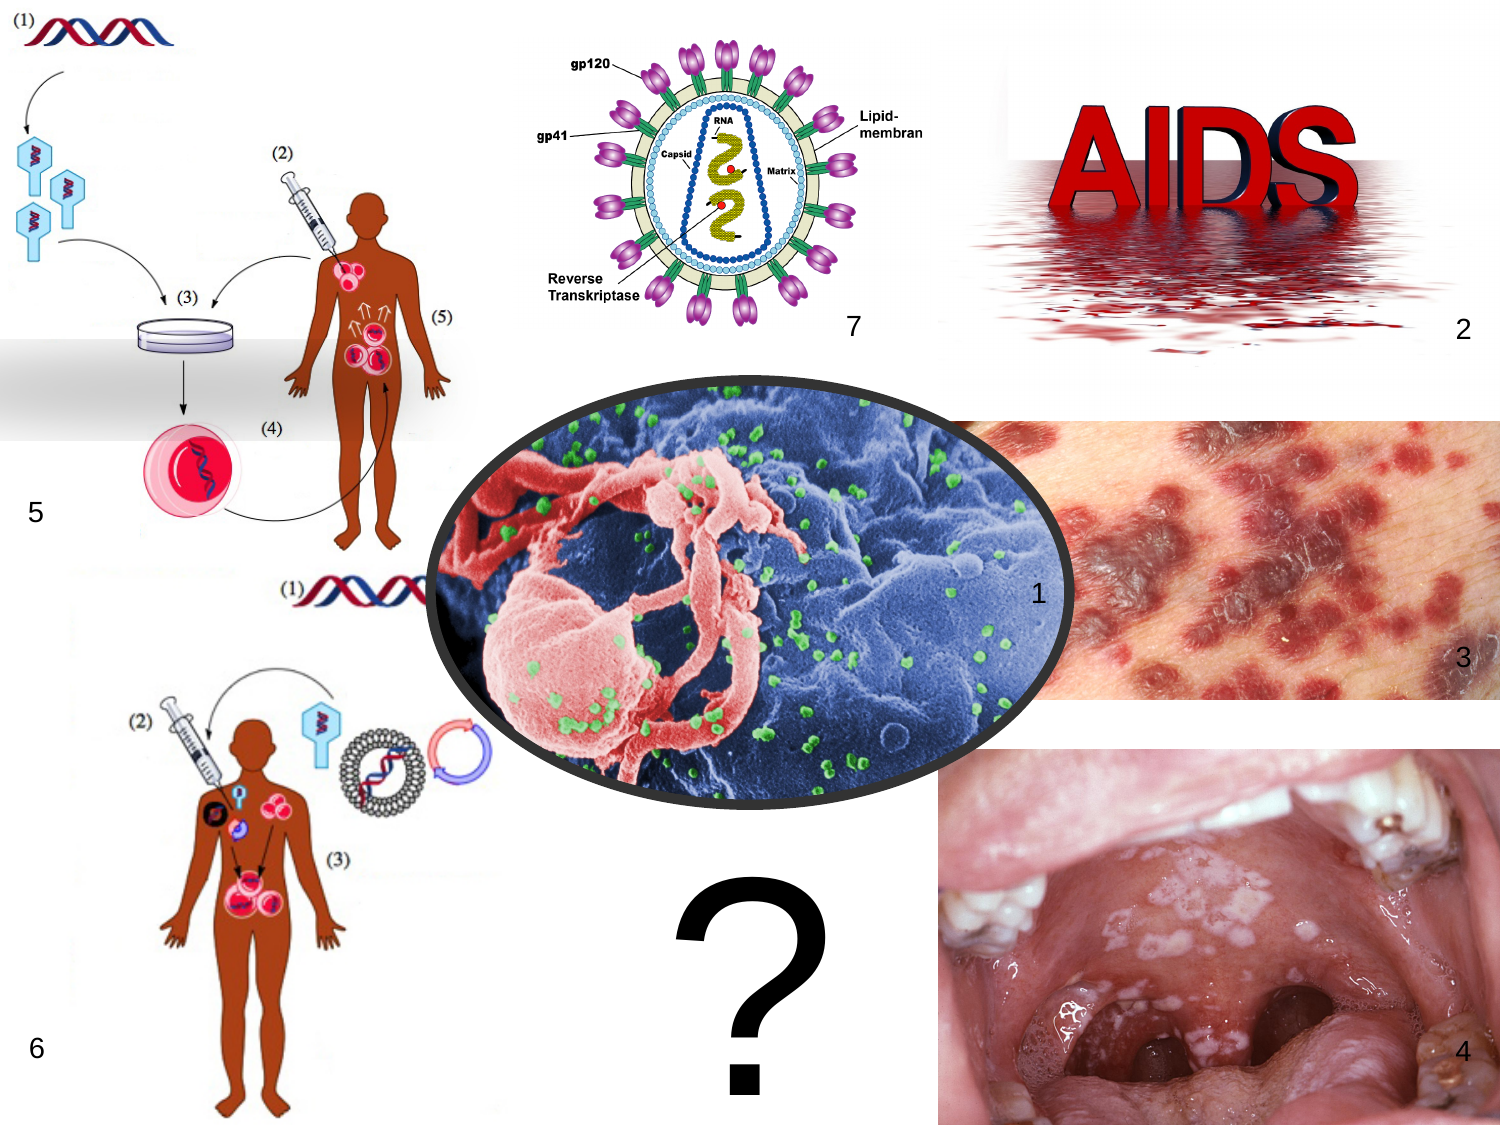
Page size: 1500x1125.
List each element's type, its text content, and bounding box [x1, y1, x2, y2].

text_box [938, 749, 1500, 1125]
text_box ? [599, 805, 901, 1125]
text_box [938, 0, 1500, 421]
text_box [512, 37, 931, 351]
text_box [430, 380, 1070, 805]
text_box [0, 563, 578, 1125]
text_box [1070, 421, 1500, 700]
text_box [0, 0, 646, 561]
